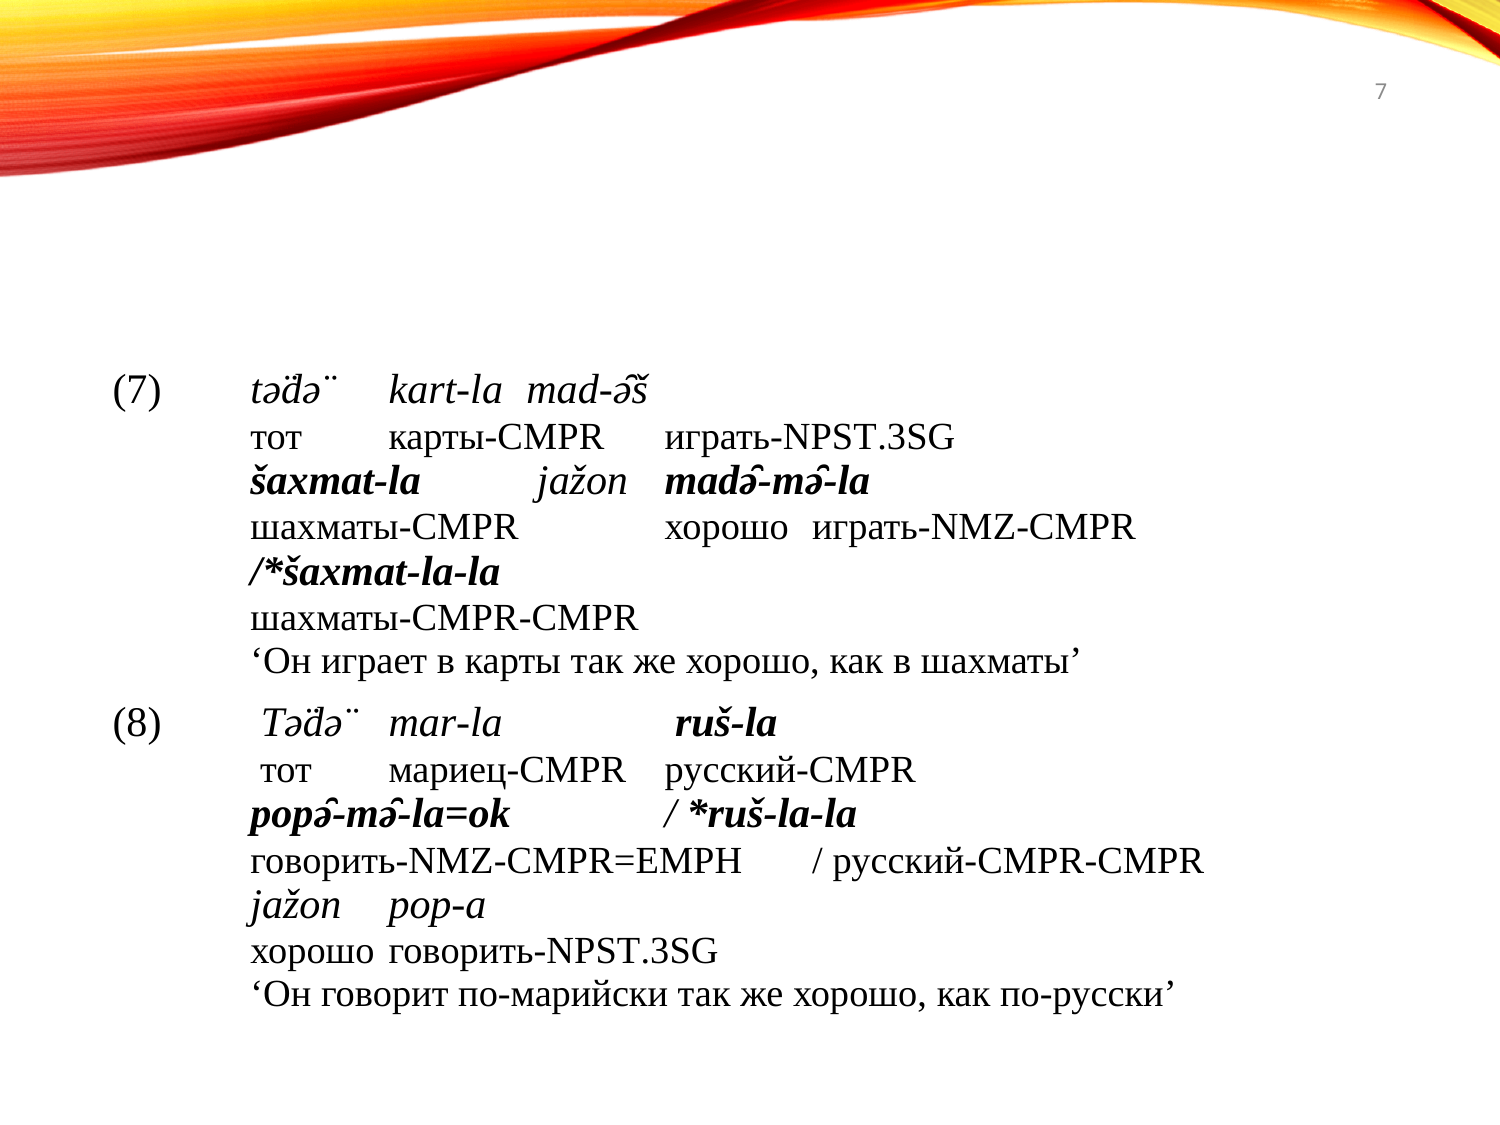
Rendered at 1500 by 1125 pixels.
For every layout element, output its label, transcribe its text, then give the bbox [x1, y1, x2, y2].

slide_number 7 [1078, 62, 1403, 123]
list (7) tə̈də̈ kart-la mad-ə̑š тот карты-cmpr играть-npst.3sg šaxmat-la jažon madə̑-mə̑-la шахматы-cmpr хорошо играть-nmz-cmpr /*šaxmat-la-la шахматы-cmpr-cmpr ‘Он играет в карты так же хорошо, как в шахматы’ (8) Tə̈də̈ mar-la ruš-la тот мариец-cmpr русский-cmpr popə̑-mə̑-la=ok / *ruš-la-la говорить-nmz-cmpr=emph / русский-cmpr-cmpr jažon pop-a хорошо говорить-npst.3sg ‘Он говорит по-марийски так же хорошо, как по-русски’ [97, 360, 1403, 1028]
picture [0, 0, 1500, 178]
